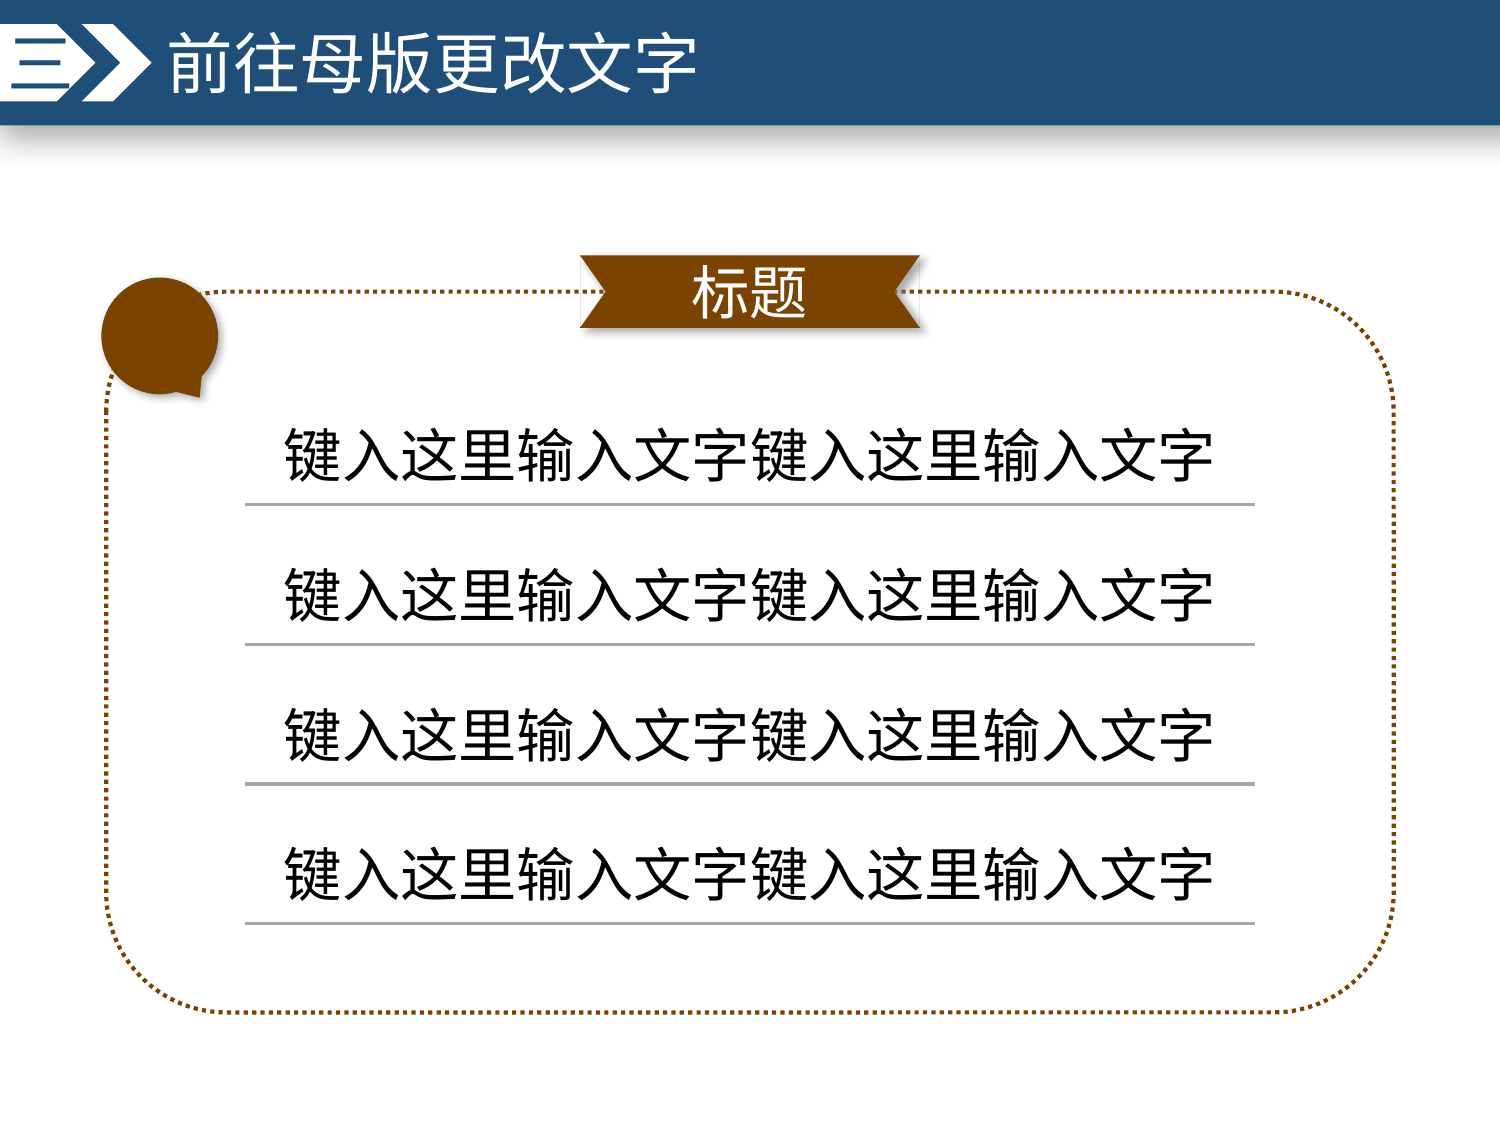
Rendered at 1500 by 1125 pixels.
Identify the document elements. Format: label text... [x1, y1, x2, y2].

text_box 键入这里输入文字键入这里输入文字 [224, 551, 1276, 637]
text_box [105, 290, 1395, 1014]
text_box 键入这里输入文字键入这里输入文字 [224, 691, 1276, 777]
text_box 键入这里输入文字键入这里输入文字 [224, 411, 1276, 497]
text_box 键入这里输入文字键入这里输入文字 [224, 831, 1276, 916]
text_box [100, 276, 220, 400]
text_box 标题 [578, 254, 922, 329]
